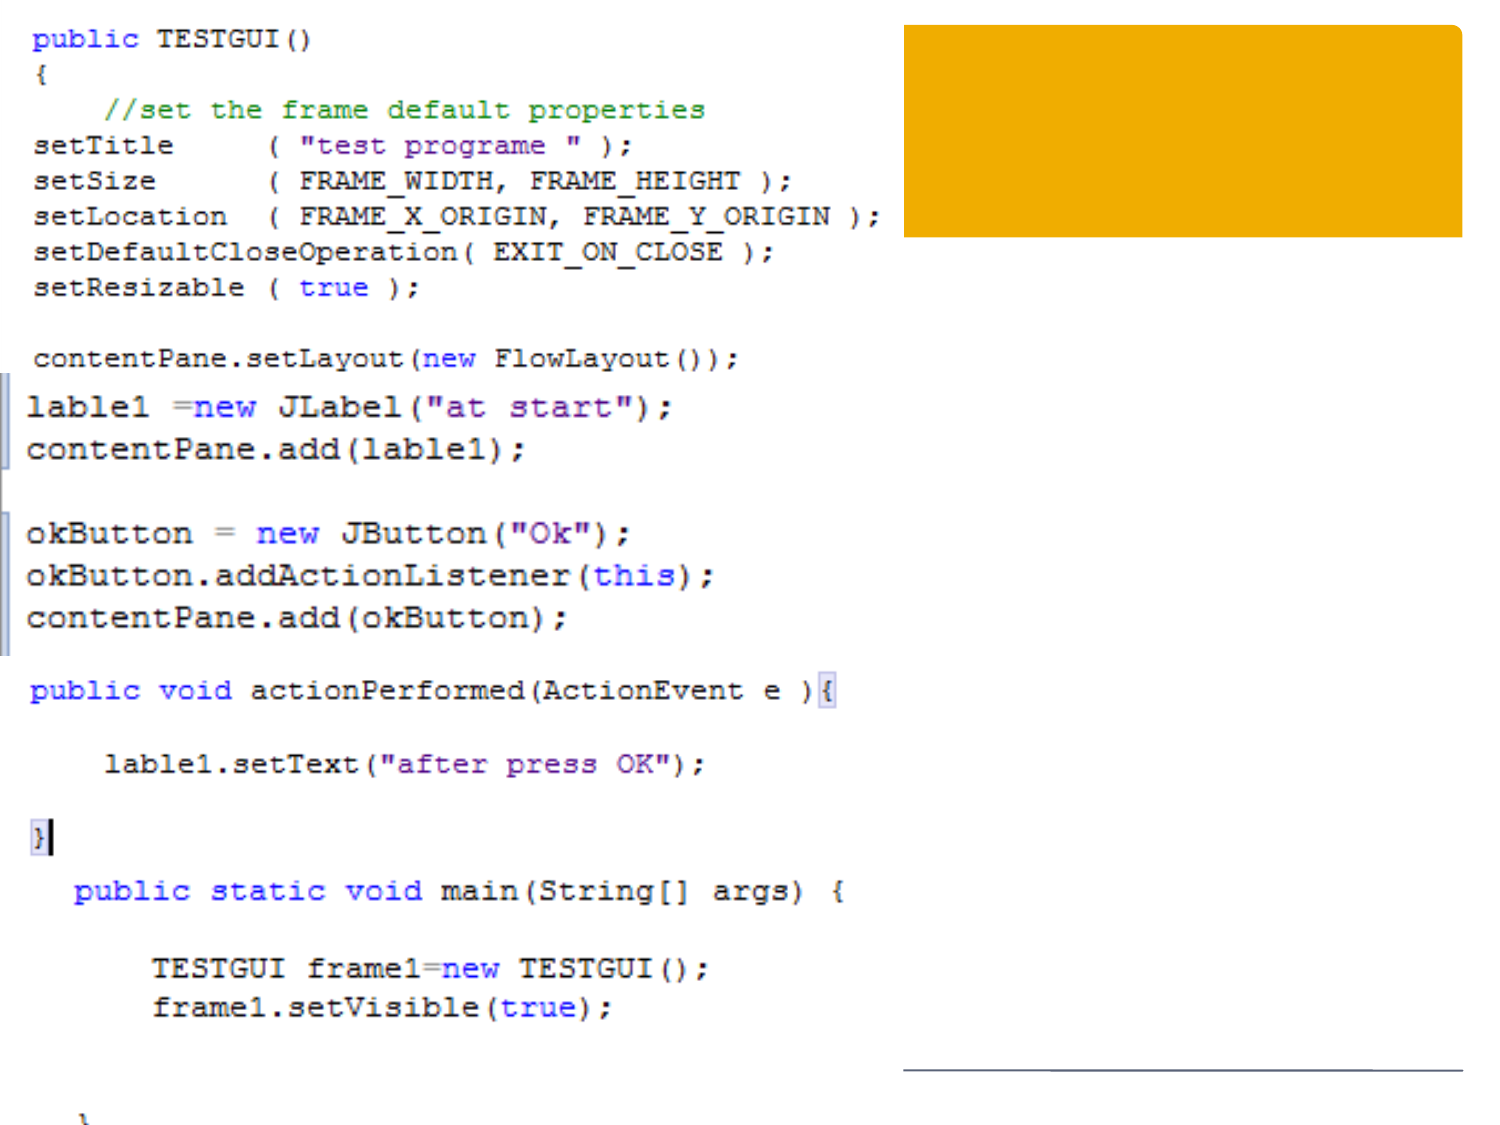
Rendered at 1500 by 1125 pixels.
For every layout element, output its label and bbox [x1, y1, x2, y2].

picture [0, 0, 1034, 1125]
